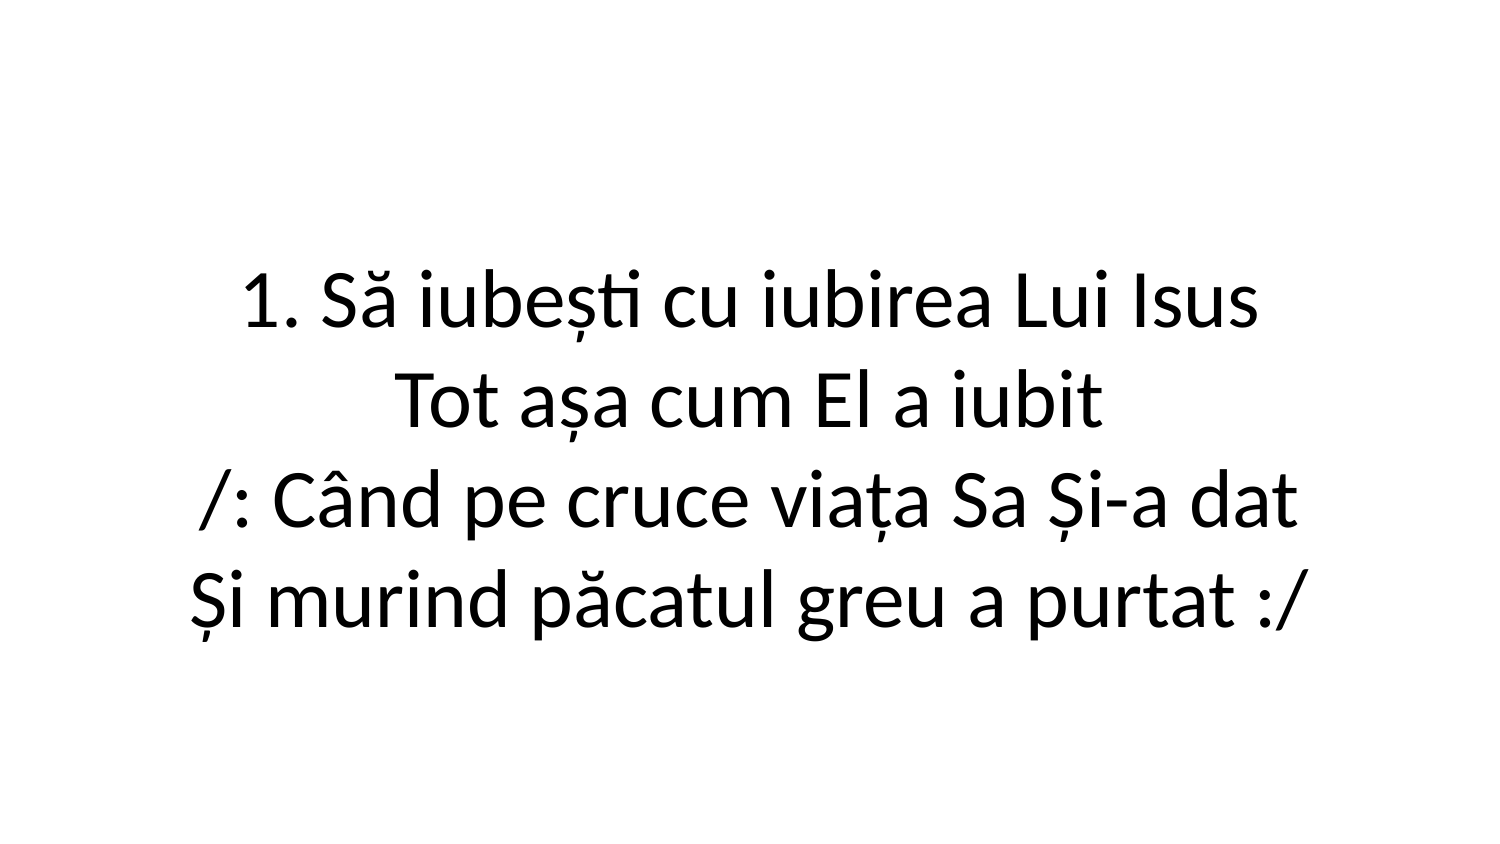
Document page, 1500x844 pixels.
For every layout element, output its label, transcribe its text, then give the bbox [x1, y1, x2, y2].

text_box 1. Să iubești cu iubirea Lui Isus Tot așa cum El a iubit /: Când pe cruce viața Sa Și-a dat Și murind păcatul greu a purtat :/ [174, 192, 1326, 652]
